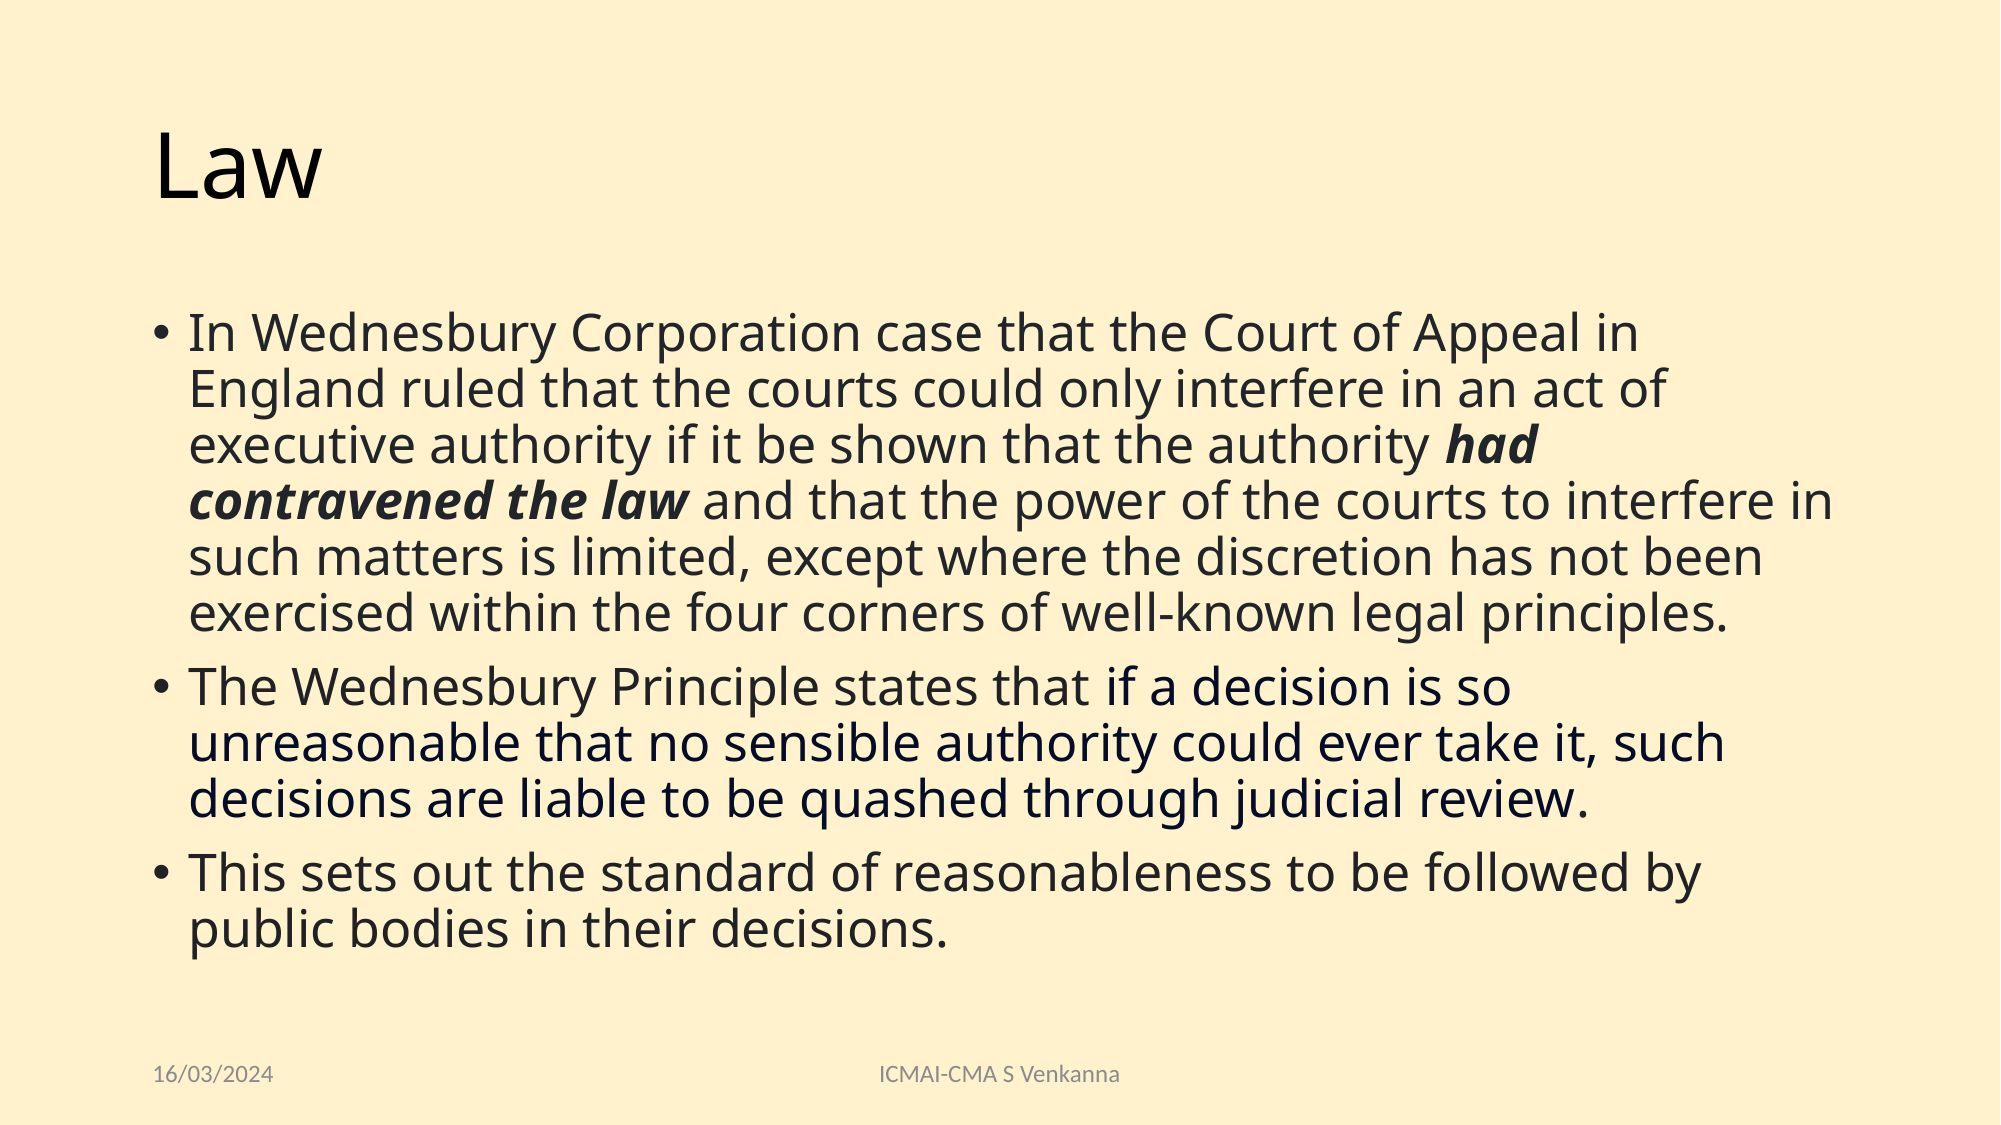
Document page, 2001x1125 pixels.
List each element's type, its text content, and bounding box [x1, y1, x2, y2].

footer ICMAI-CMA S Venkanna [662, 1042, 1338, 1103]
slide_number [137, 1042, 588, 1103]
title Law [137, 59, 1863, 278]
list In Wednesbury Corporation case that the Court of Appeal in England ruled that the courts could only interfere in an act of executive authority if it be shown that the authority had contravened the law and that the power of the courts to interfere in such matters is limited, except where the discretion has not been exercised within the four corners of well-known legal principles. The Wednesbury Principle states that if a decision is so unreasonable that no sensible authority could ever take it, such decisions are liable to be quashed through judicial review. This sets out the standard of reasonableness to be followed by public bodies in their decisions. [137, 299, 1863, 1014]
